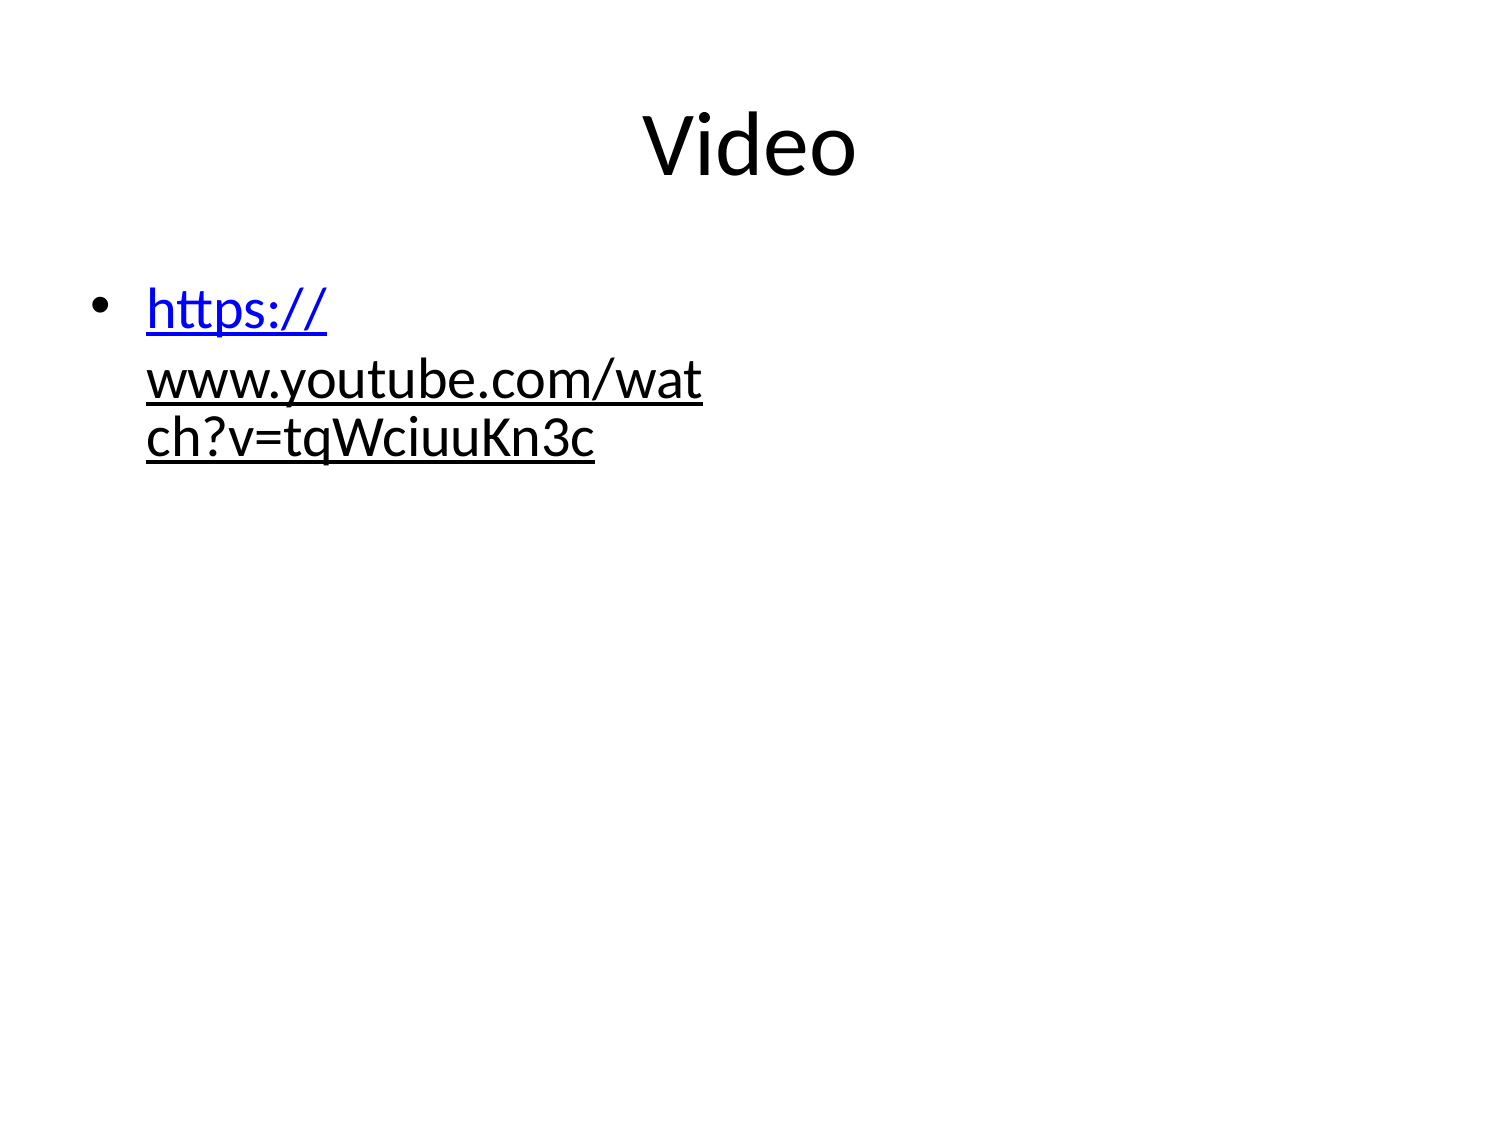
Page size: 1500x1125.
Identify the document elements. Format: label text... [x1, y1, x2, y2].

title Video [75, 45, 1425, 233]
list https://www.youtube.com/watch?v=tqWciuuKn3c [75, 262, 738, 1005]
